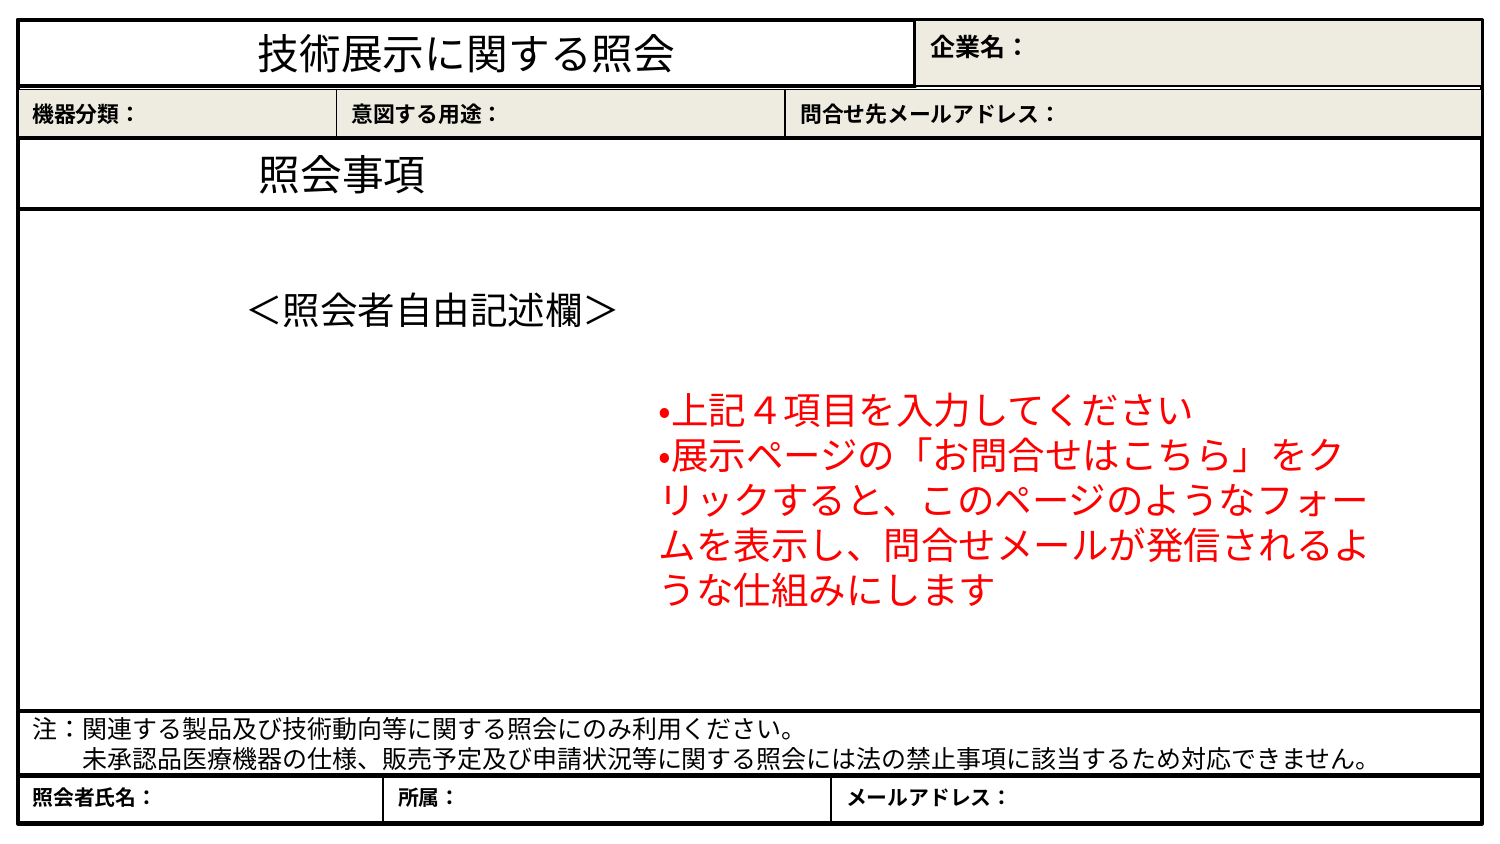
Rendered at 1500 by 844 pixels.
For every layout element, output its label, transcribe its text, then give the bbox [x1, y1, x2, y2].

table_header 照会者氏名： [19, 775, 382, 823]
text_box ・上記４項目を入力してください ・展示ページの「お問合せはこちら」をクリックすると、このページのようなフォームを表示し、問合せメールが発信されるような仕組みにします [643, 379, 1400, 664]
text_box [16, 211, 1484, 709]
table_header メールアドレス： [832, 775, 1481, 823]
text_box 照会事項 . [16, 136, 1484, 211]
table_header 意図する用途： [337, 90, 784, 136]
table_header 問合せ先メールアドレス： [786, 90, 1481, 136]
text_box ＜照会者自由記述欄＞ [230, 280, 644, 340]
text_box 技術展示に関する照会 [16, 18, 917, 88]
table_header 機器分類： [19, 90, 336, 136]
table_header 所属： [384, 775, 830, 823]
table_header 企業名： [916, 21, 1481, 85]
text_box 注：関連する製品及び技術動向等に関する照会にのみ利用ください。 未承認品医療機器の仕様、販売予定及び申請状況等に関する照会には法の禁止事項に該当するため対応できません。 [16, 709, 1484, 778]
